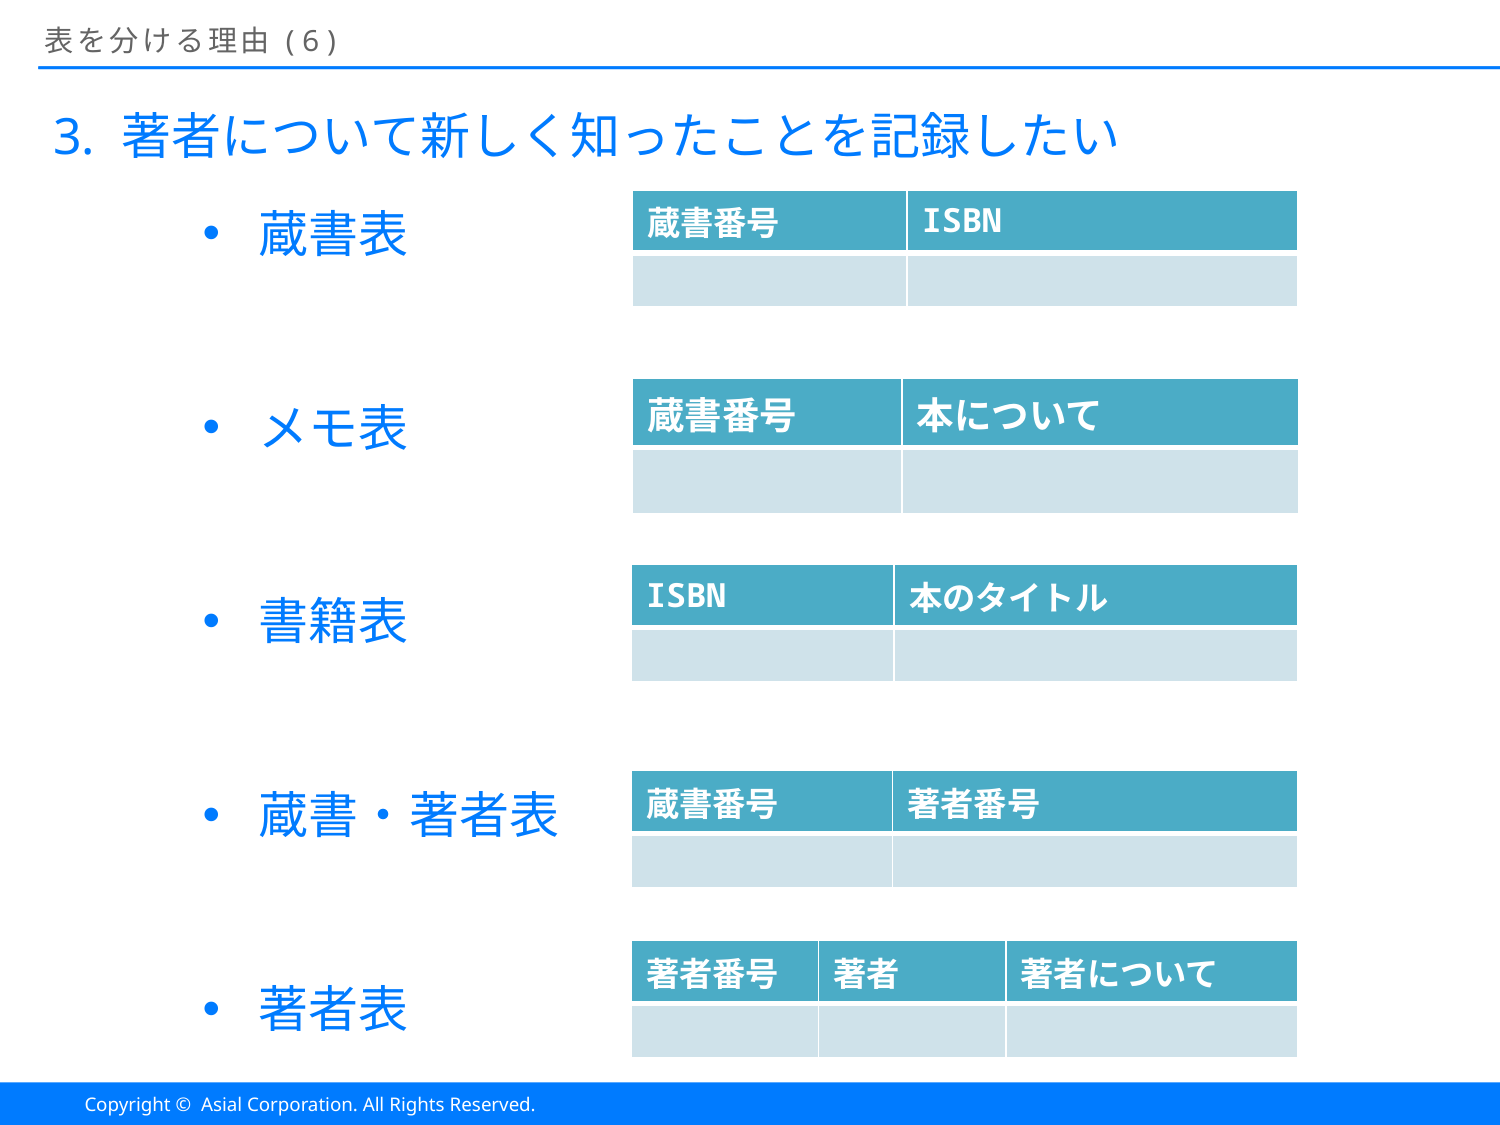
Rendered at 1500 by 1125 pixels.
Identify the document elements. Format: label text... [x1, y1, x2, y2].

text_box 蔵書表 メモ表 書籍表 蔵書・著者表 著者表 [187, 182, 945, 988]
table_cell [893, 836, 1297, 887]
table_header ISBN [632, 565, 893, 625]
table_cell [903, 450, 1298, 513]
table_cell [632, 836, 892, 887]
table_cell [632, 630, 893, 681]
table_header 蔵書番号 [633, 191, 906, 250]
table_header 著者番号 [893, 771, 1297, 831]
table_cell [819, 1006, 1005, 1057]
table_header 著者 [819, 941, 1005, 1001]
table_cell [633, 256, 906, 306]
table_cell [908, 256, 1297, 306]
table_header 蔵書番号 [633, 379, 901, 445]
table_cell [895, 630, 1297, 681]
table_header 著者番号 [632, 941, 818, 1001]
table_header 著者について [1007, 941, 1297, 1001]
table_header 本について [903, 379, 1298, 445]
table_header ISBN [908, 191, 1297, 250]
table_header 蔵書番号 [632, 771, 892, 831]
table_header 本のタイトル [895, 565, 1297, 625]
table_cell [632, 1006, 818, 1057]
title 表を分ける理由(6) [29, 7, 1223, 72]
list 著者について新しく知ったことを記録したい [38, 84, 1459, 988]
table_cell [1007, 1006, 1297, 1057]
table_cell [633, 450, 901, 513]
